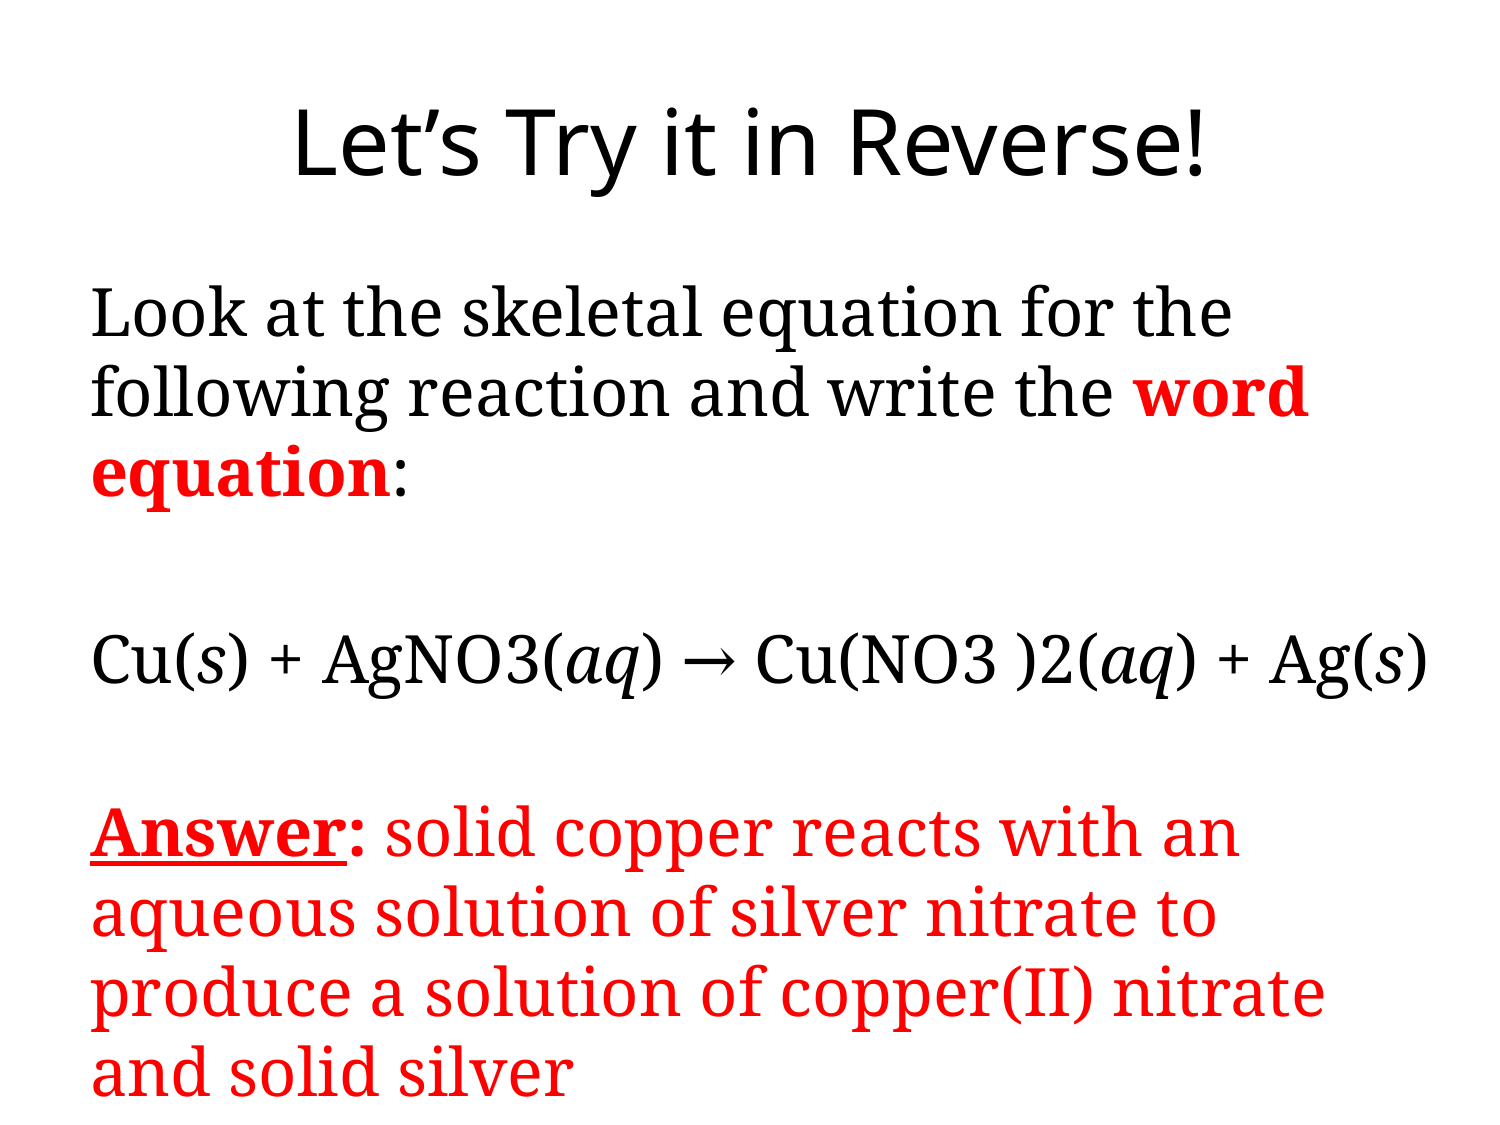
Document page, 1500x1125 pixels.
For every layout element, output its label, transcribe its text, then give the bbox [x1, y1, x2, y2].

title Let’s Try it in Reverse! [75, 45, 1425, 233]
list Look at the skeletal equation for the following reaction and write the word equation: Cu(s) + AgNO3(aq) → Cu(NO3 )2(aq) + Ag(s) Answer: solid copper reacts with an aqueous solution of silver nitrate to produce a solution of copper(II) nitrate and solid silver [75, 262, 1453, 1098]
